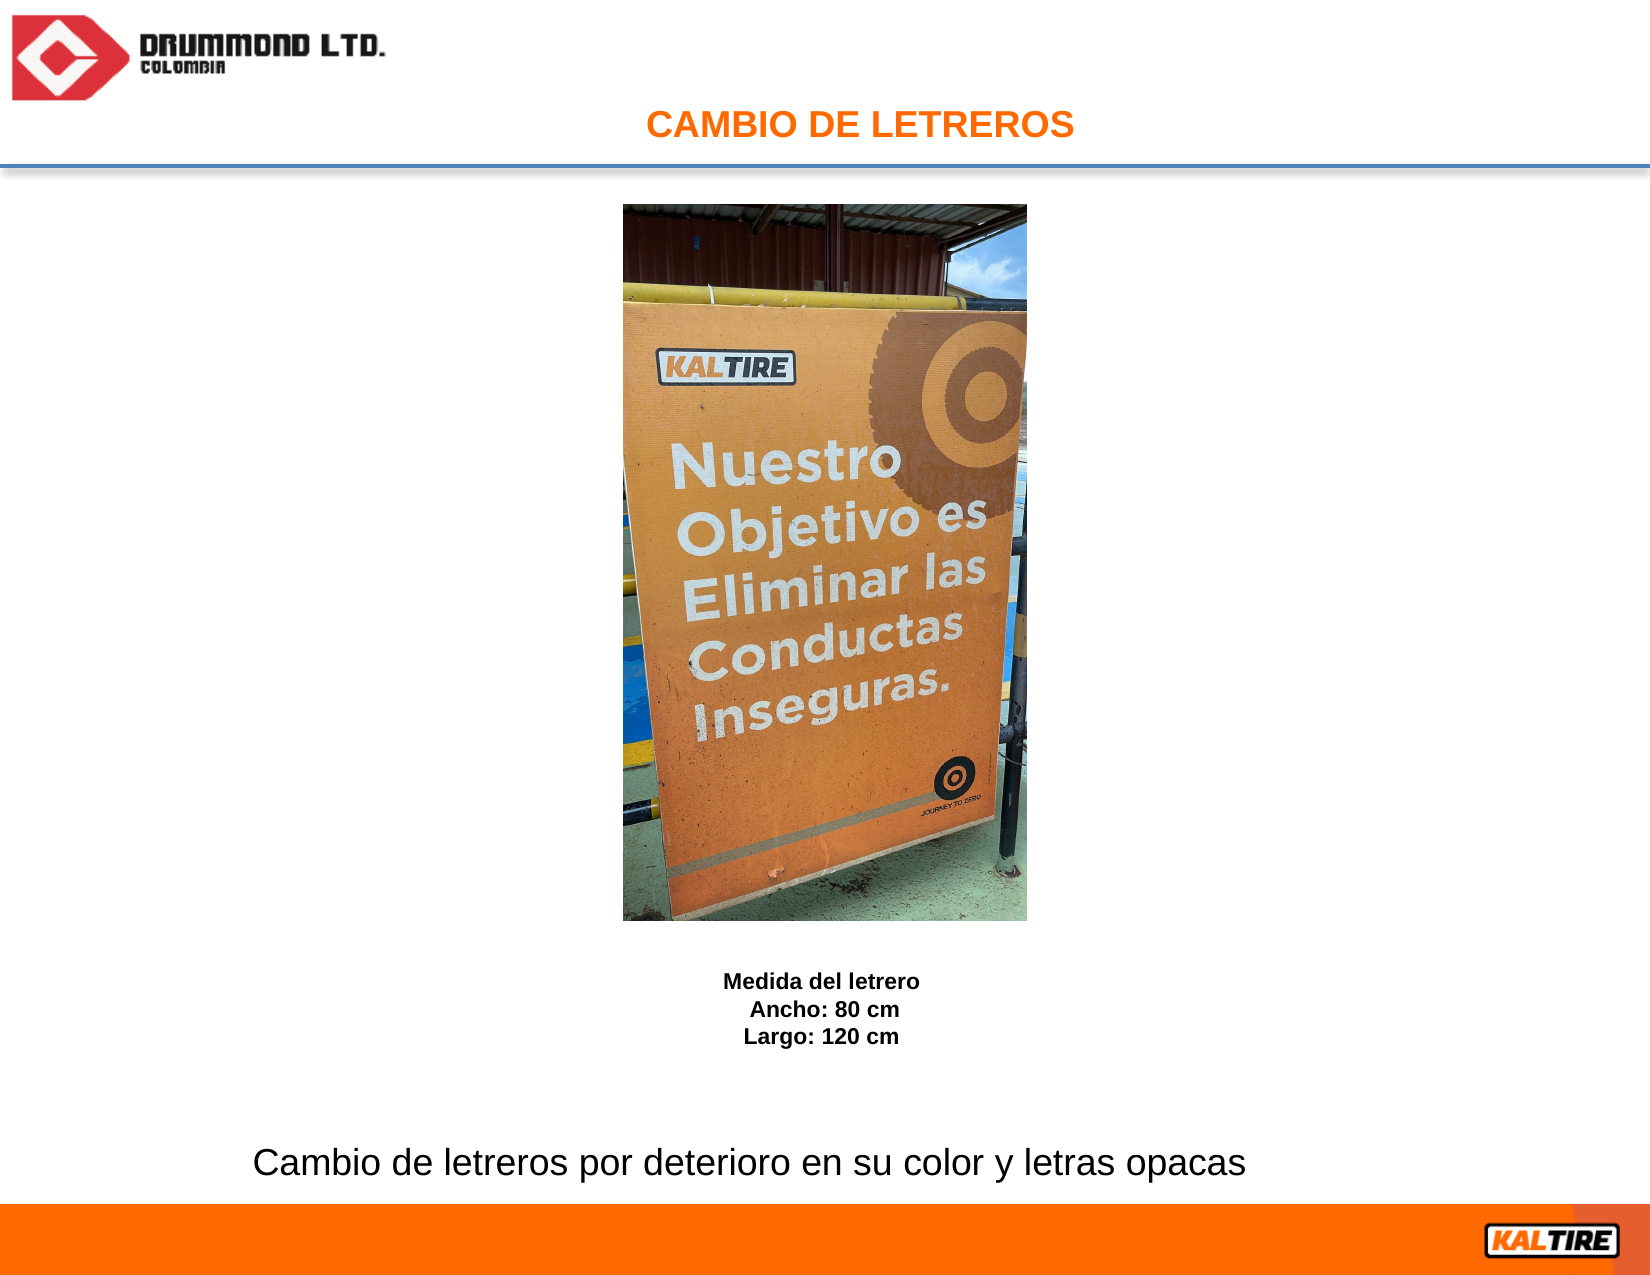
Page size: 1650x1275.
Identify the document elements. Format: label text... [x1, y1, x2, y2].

text_box Medida del letrero Ancho: 80 cm Largo: 120 cm [679, 959, 971, 1057]
picture [623, 204, 1027, 921]
picture [0, 1204, 1650, 1275]
picture [0, 5, 398, 110]
text_box Cambio de letreros por deterioro en su color y letras opacas [172, 1085, 1328, 1190]
text_box CAMBIO DE LETREROS [134, 92, 1587, 152]
